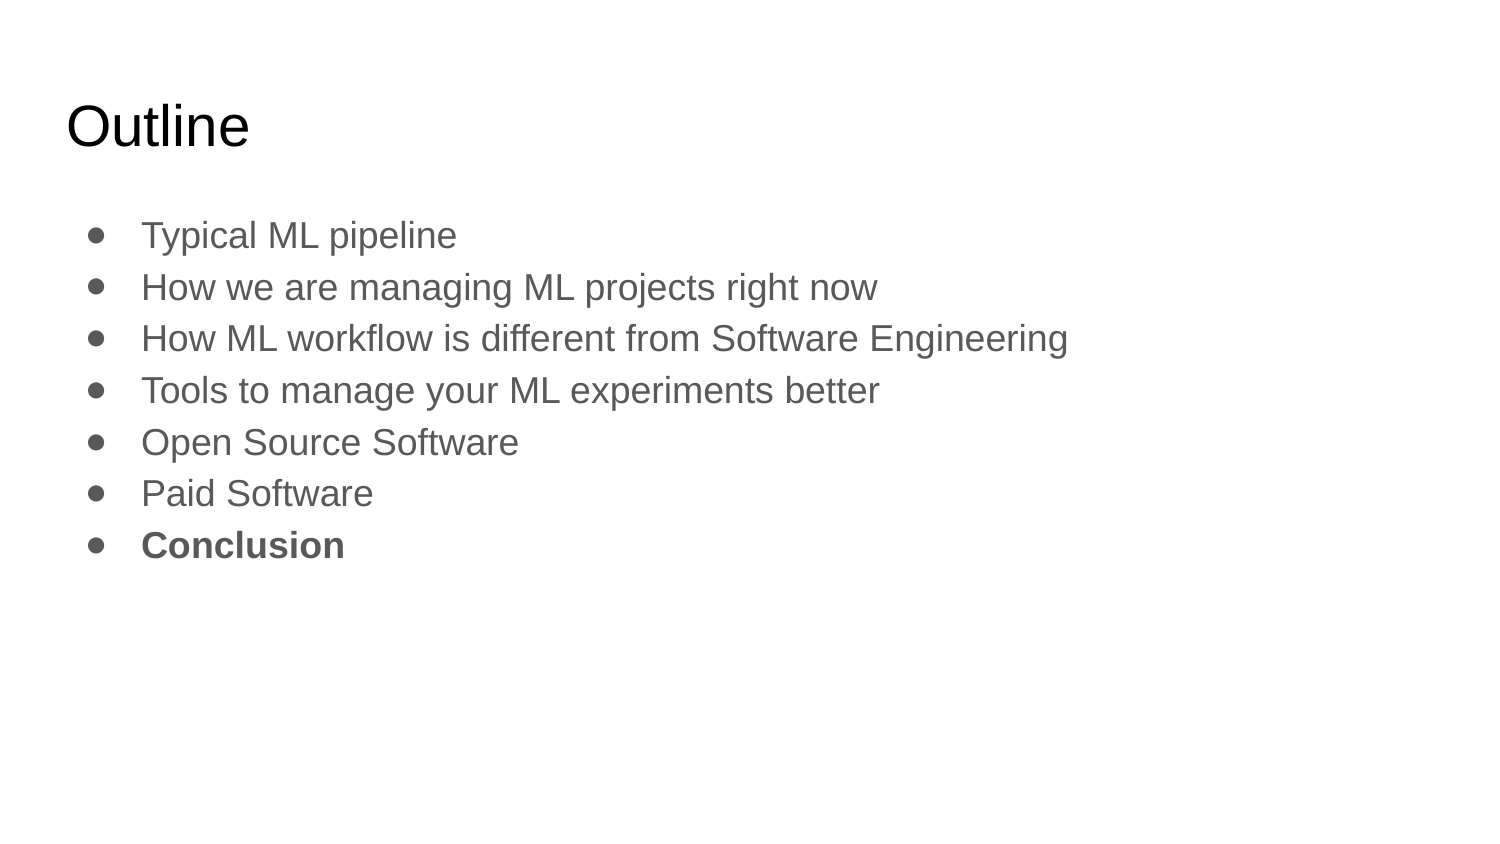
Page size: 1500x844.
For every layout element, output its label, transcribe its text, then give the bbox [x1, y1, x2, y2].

title Outline [51, 72, 1449, 167]
list Typical ML pipeline How we are managing ML projects right now How ML workflow is different from Software Engineering Tools to manage your ML experiments better Open Source Software Paid Software Conclusion [51, 189, 1449, 750]
